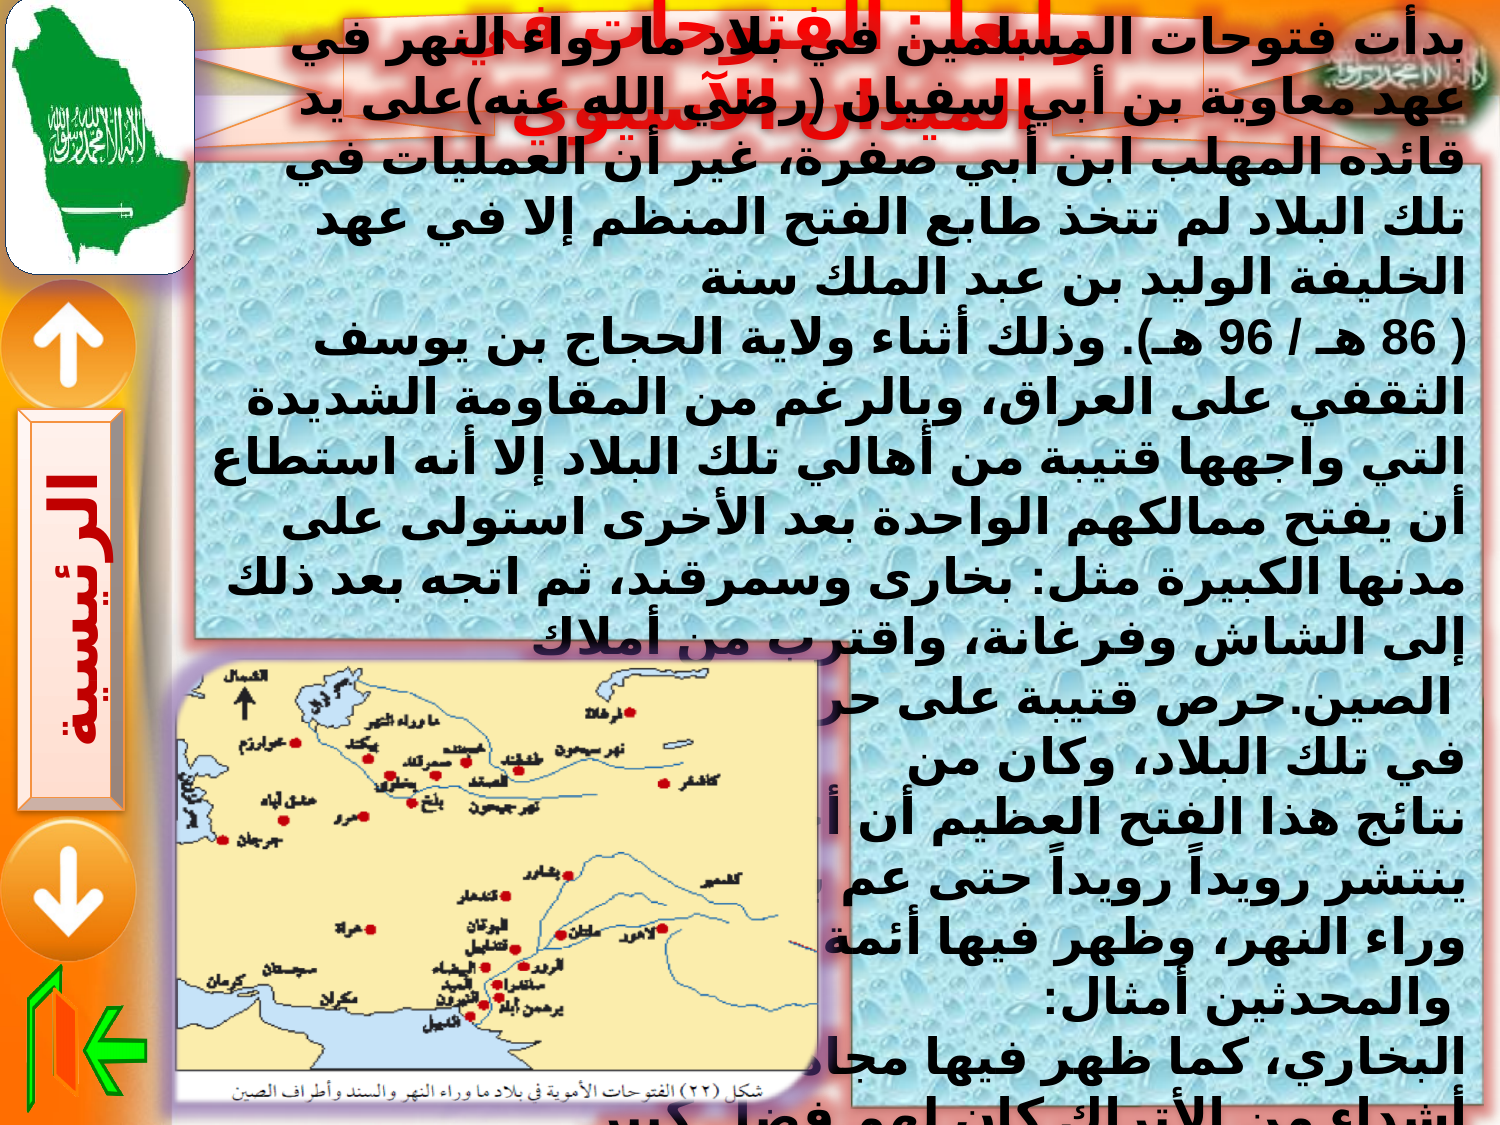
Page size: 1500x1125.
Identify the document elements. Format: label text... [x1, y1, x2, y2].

text_box رابعاً : الفتوحات في الميدان الآسيوي [227, 9, 1287, 147]
picture [5, 0, 195, 275]
picture [218, 67, 316, 129]
text_box بدأت فتوحات المسلمين في بلاد ما رواء النهر في عهد معاوية بن أبي سفيان (رضي الله عنه)على يد قائده المهلب ابن أبي صفرة، غير أن العمليات في تلك البلاد لم تتخذ طابع الفتح المنظم إلا في عهد الخليفة الوليد بن عبد الملك سنة ( 86 هـ / 96 هـ). وذلك أثناء ولاية الحجاج بن يوسف الثقفي على العراق، وبالرغم من المقاومة الشديدة التي واجهها قتيبة من أهالي تلك البلاد إلا أنه استطاع أن يفتح ممالكهم الواحدة بعد الأخرى استولى على مدنها الكبيرة مثل: بخارى وسمرقند، ثم اتجه بعد ذلك إلى الشاش وفرغانة، واقترب من أملاك الصين.حرص قتيبة على حرق الأصنام التي وجدها في تلك البلاد، وكان من نتائج هذا الفتح العظيم أن أخذ الإسلام ينتشر رويداً رويداً حتى عم بلاد ما وراء النهر، وظهر فيها أئمة الفقهاء، والمحدثين أمثال: البخاري، كما ظهر فيها مجاهدون أشداء من الأتراك كان لهم فضل كبير في الفتوحات الإسلامية في العصر العباسي فى عهد الغزنويين. [198, 165, 1480, 1104]
picture [154, 0, 1500, 1125]
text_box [0, 276, 154, 1125]
